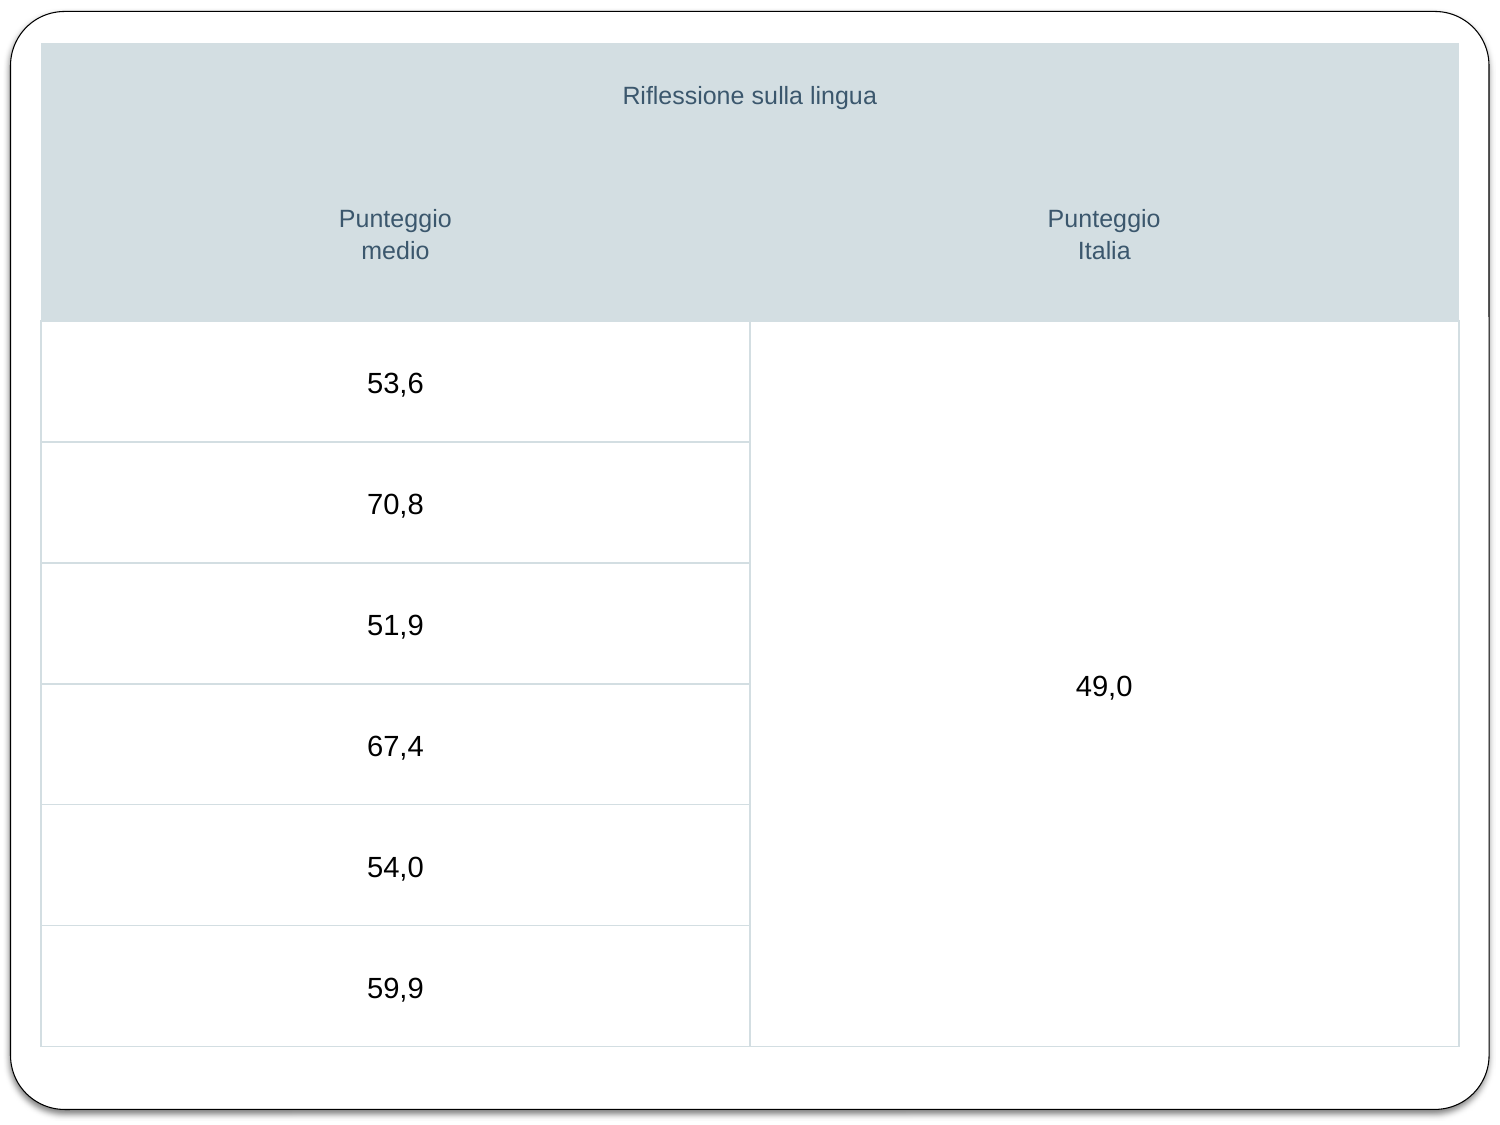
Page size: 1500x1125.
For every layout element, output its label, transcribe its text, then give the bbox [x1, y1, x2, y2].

table_cell 70,8 [42, 443, 749, 562]
table_cell 59,9 [42, 926, 749, 1046]
table_cell 53,6 [42, 322, 749, 441]
table_cell 49,0 [751, 322, 1458, 1046]
table_cell Punteggio medio [41, 145, 750, 320]
table_cell 54,0 [42, 805, 749, 925]
table_cell 67,4 [42, 685, 749, 804]
table_header Riflessione sulla lingua [41, 43, 1459, 145]
table_cell 51,9 [42, 564, 749, 683]
table_cell Punteggio Italia [750, 145, 1459, 320]
